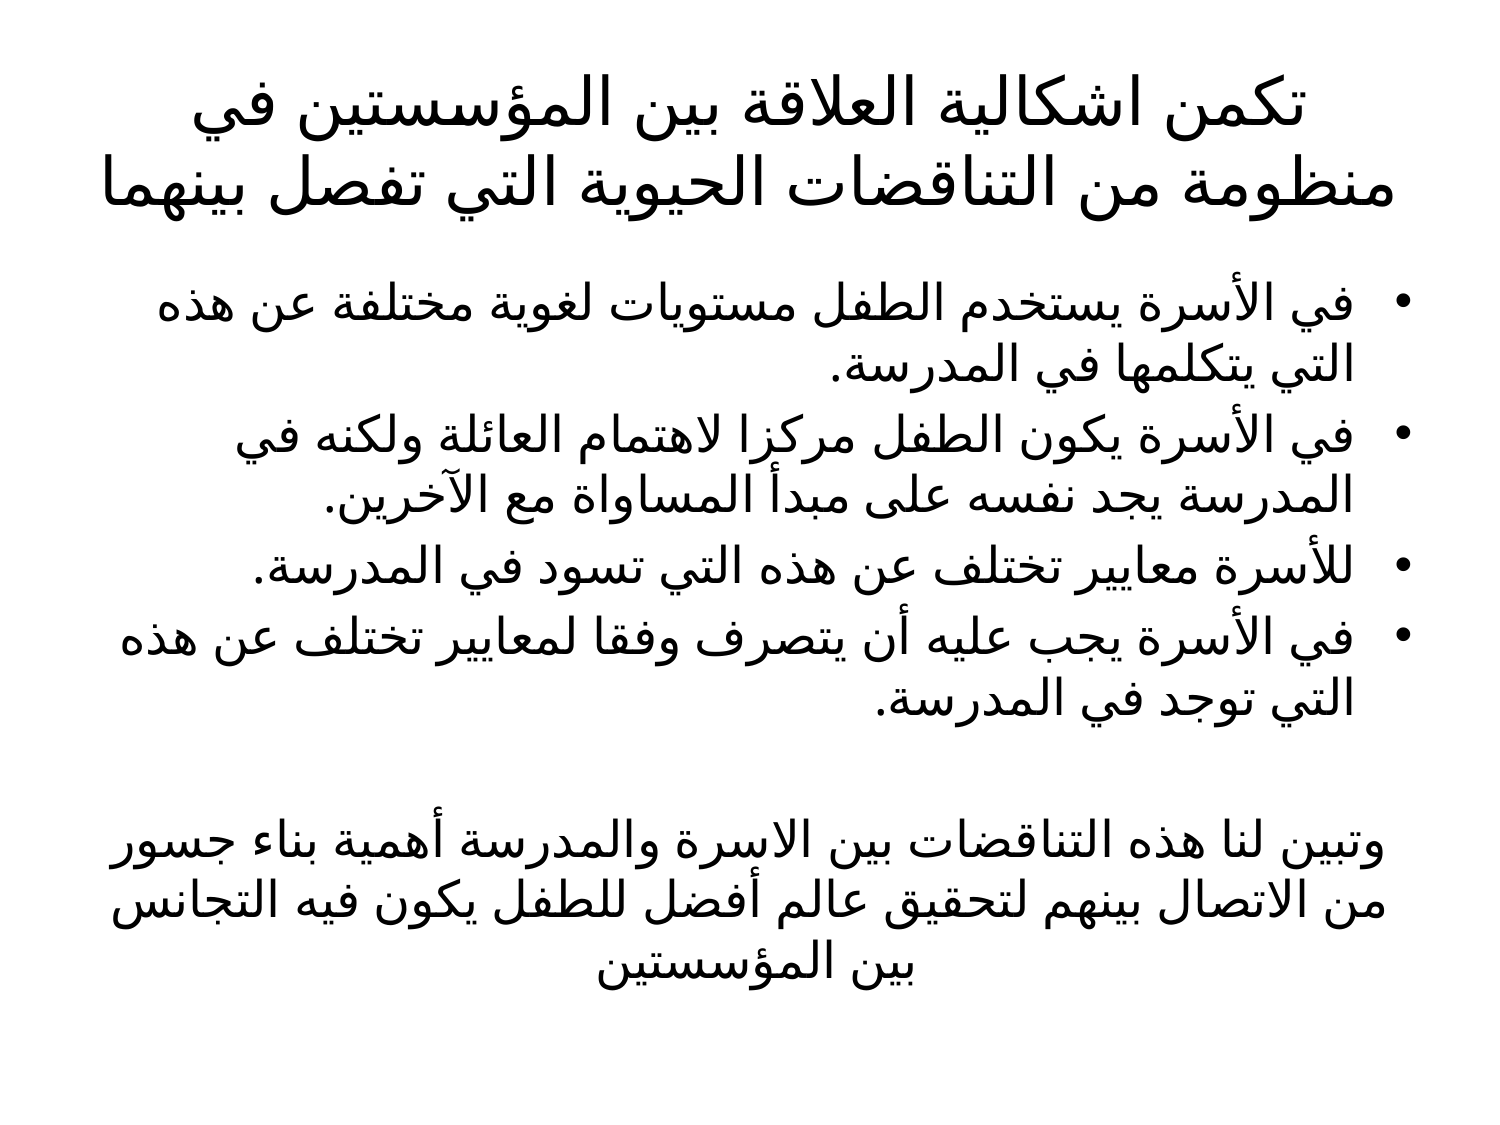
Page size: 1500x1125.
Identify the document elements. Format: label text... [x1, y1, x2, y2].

title تكمن اشكالية العلاقة بين المؤسستين في منظومة من التناقضات الحيوية التي تفصل بينهما [75, 45, 1425, 233]
list في الأسرة يستخدم الطفل مستويات لغوية مختلفة عن هذه التي يتكلمها في المدرسة. في الأسرة يكون الطفل مركزا لاهتمام العائلة ولكنه في المدرسة يجد نفسه على مبدأ المساواة مع الآخرين. للأسرة معايير تختلف عن هذه التي تسود في المدرسة. في الأسرة يجب عليه أن يتصرف وفقا لمعايير تختلف عن هذه التي توجد في المدرسة. وتبين لنا هذه التناقضات بين الاسرة والمدرسة أهمية بناء جسور من الاتصال بينهم لتحقيق عالم أفضل للطفل يكون فيه التجانس بين المؤسستين [75, 262, 1425, 1005]
